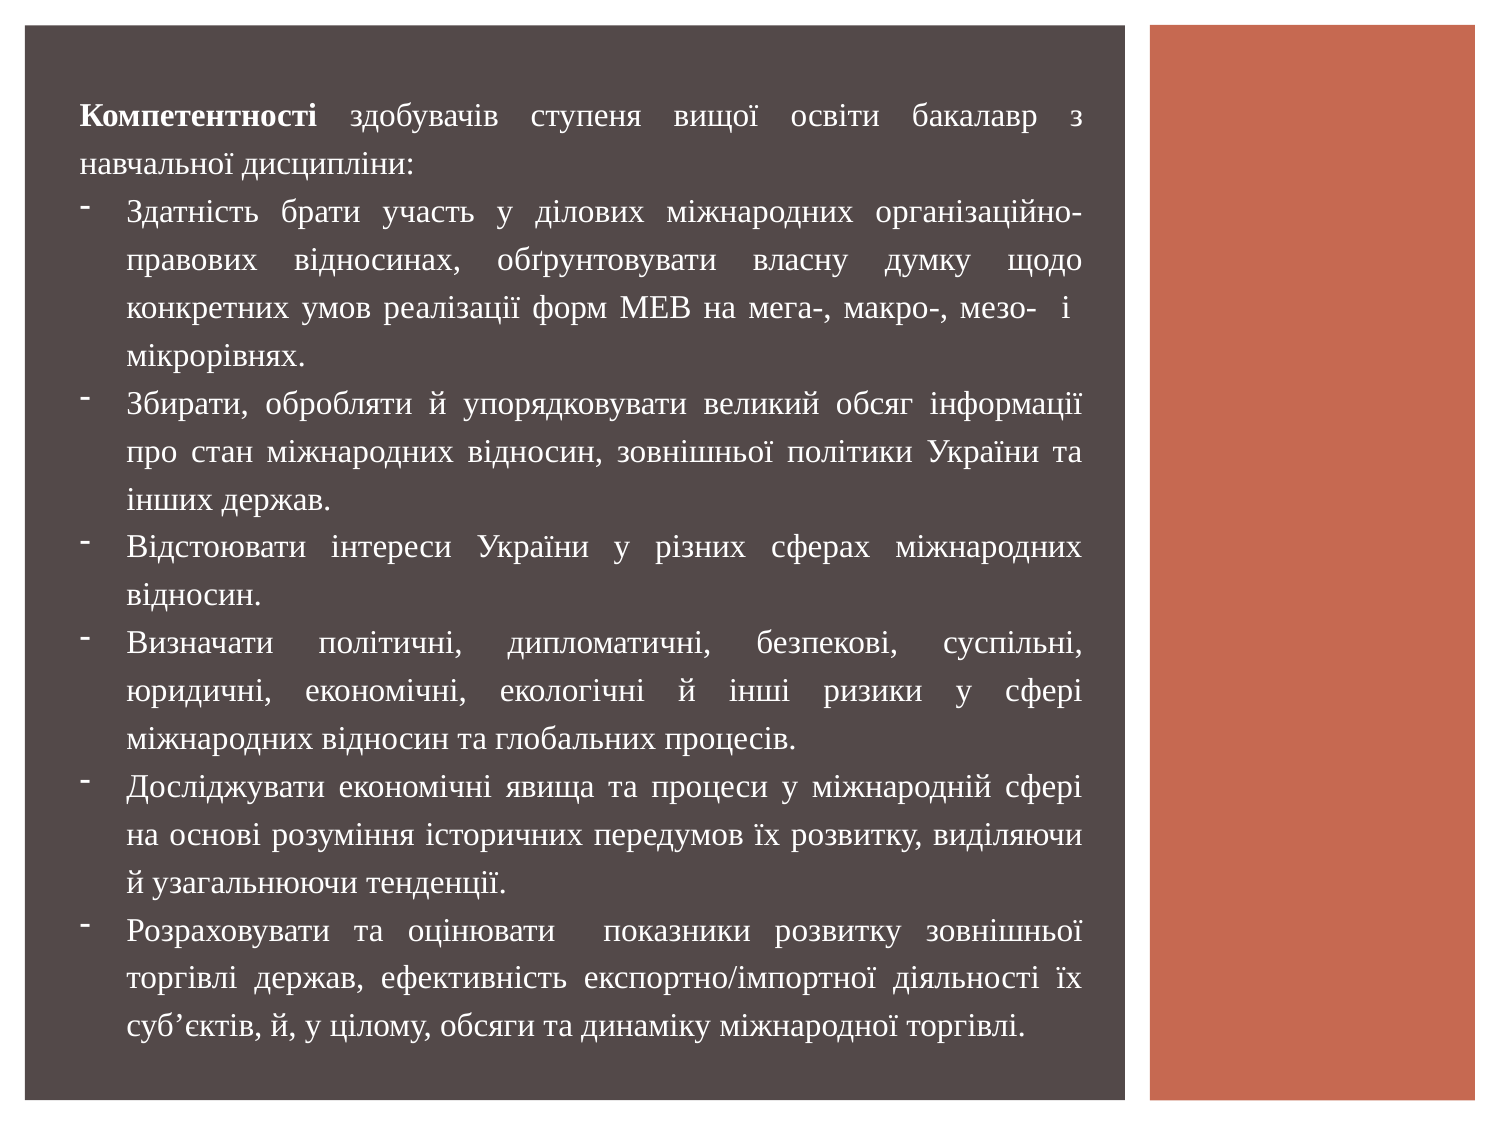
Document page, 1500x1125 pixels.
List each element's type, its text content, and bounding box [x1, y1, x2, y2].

text_box Компетентності здобувачів ступеня вищої освіти бакалавр з навчальної дисципліни: Здатність брати участь у ділових міжнародних організаційно-правових відносинах, обґрунтовувати власну думку щодо конкретних умов реалізації форм МЕВ на мега-, макро-, мезо- і мікрорівнях. Збирати, обробляти й упорядковувати великий обсяг інформації про стан міжнародних відносин, зовнішньої політики України та інших держав. Відстоювати інтереси України у різних сферах міжнародних відносин. Визначати політичні, дипломатичні, безпекові, суспільні, юридичні, економічні, екологічні й інші ризики у сфері міжнародних відносин та глобальних процесів. Досліджувати економічні явища та процеси у міжнародній сфері на основі розуміння історичних передумов їх розвитку, виділяючи й узагальнюючи тенденції. Розраховувати та оцінювати показники розвитку зовнішньої торгівлі держав, ефективність експортно/імпортної діяльності їх суб’єктів, й, у цілому, обсяги та динаміку міжнародної торгівлі. [64, 78, 1099, 1105]
